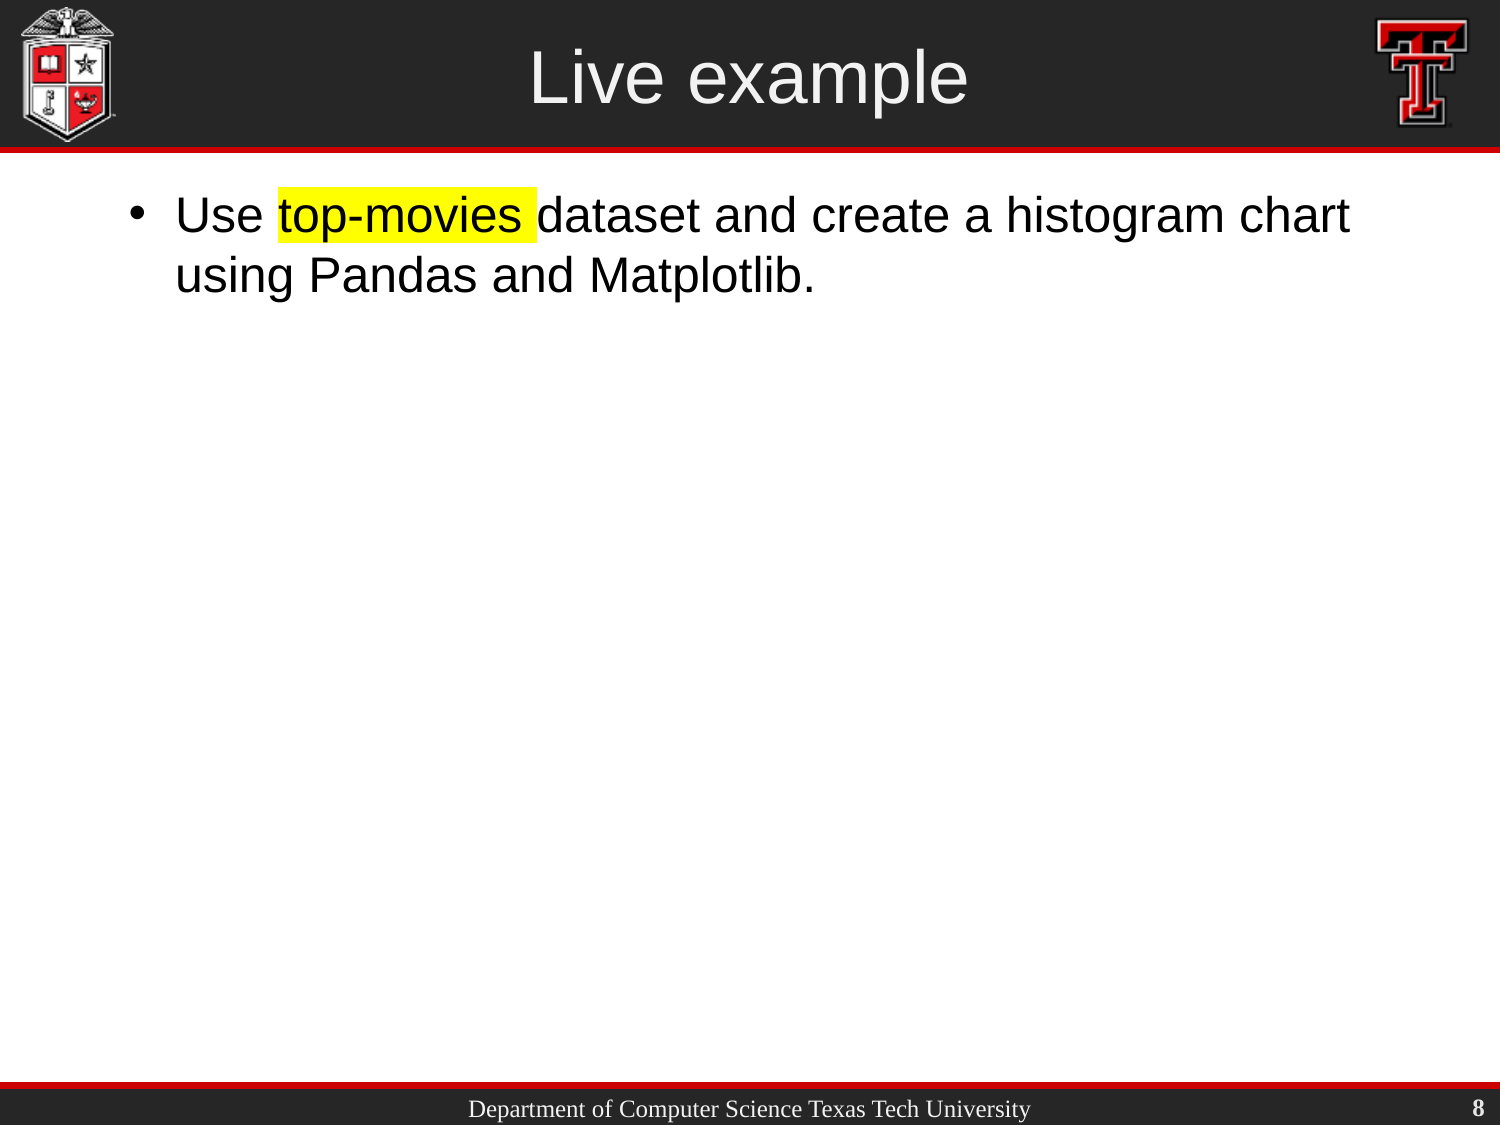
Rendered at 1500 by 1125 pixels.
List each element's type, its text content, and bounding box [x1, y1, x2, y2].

title Live example [151, 6, 1349, 141]
picture [1373, 14, 1472, 128]
slide_number 8 [1392, 1086, 1500, 1125]
picture [21, 7, 116, 142]
list Use top-movies dataset and create a histogram chart using Pandas and Matplotlib. [113, 174, 1431, 1075]
